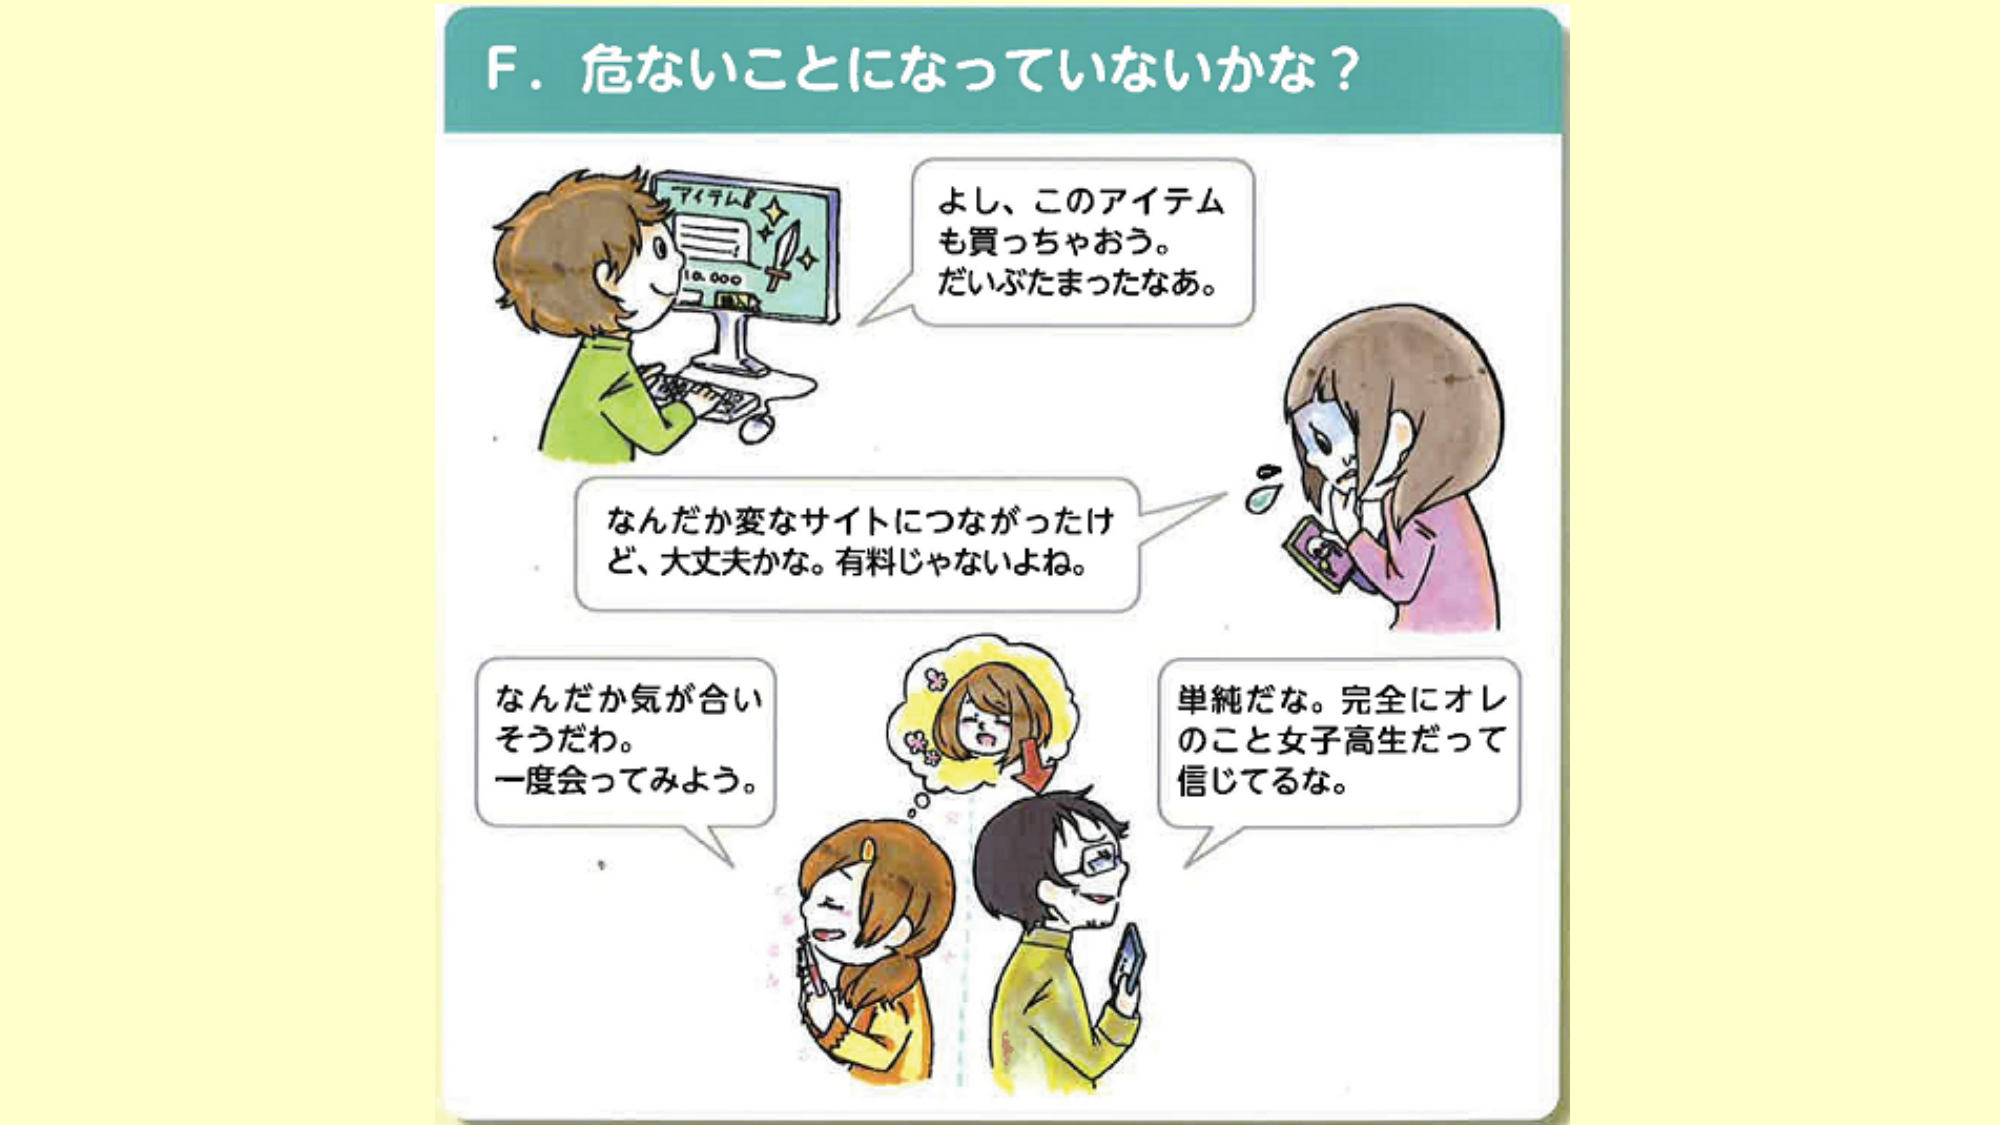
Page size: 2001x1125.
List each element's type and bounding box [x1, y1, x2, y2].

picture [434, 4, 1570, 1125]
